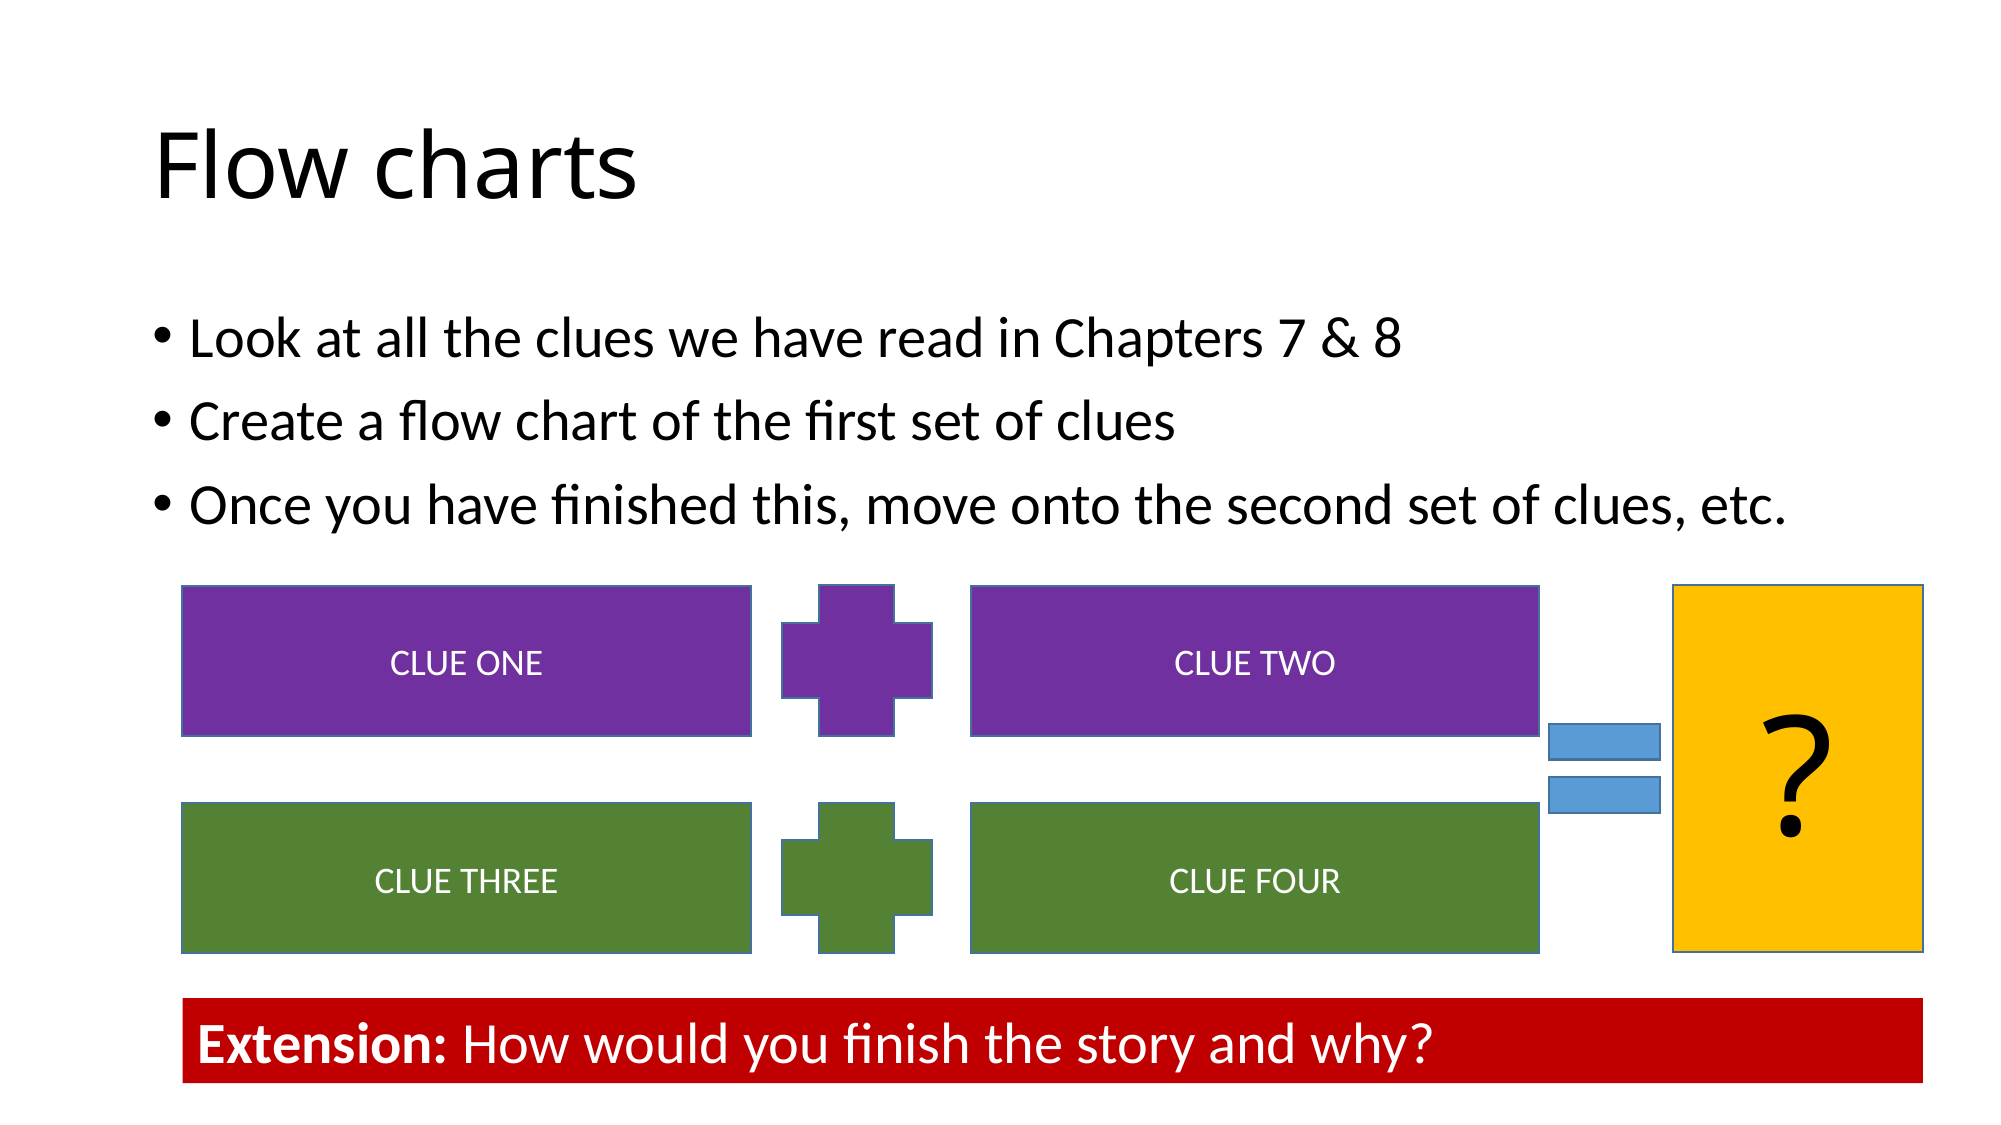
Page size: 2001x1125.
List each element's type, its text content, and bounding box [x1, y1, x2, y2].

text_box [781, 802, 933, 954]
text_box [781, 584, 933, 737]
text_box CLUE THREE [181, 802, 752, 954]
text_box CLUE TWO [970, 585, 1540, 737]
text_box CLUE FOUR [970, 802, 1540, 954]
title Flow charts [137, 59, 1863, 278]
text_box Extension: How would you finish the story and why? [182, 998, 1923, 1084]
text_box [1548, 723, 1661, 761]
list Look at all the clues we have read in Chapters 7 & 8 Create a flow chart of the first set of clues Once you have finished this, move onto the second set of clues, etc. [137, 299, 1863, 1014]
text_box [1548, 776, 1661, 814]
text_box CLUE ONE [181, 585, 752, 737]
text_box ? [1672, 584, 1924, 953]
